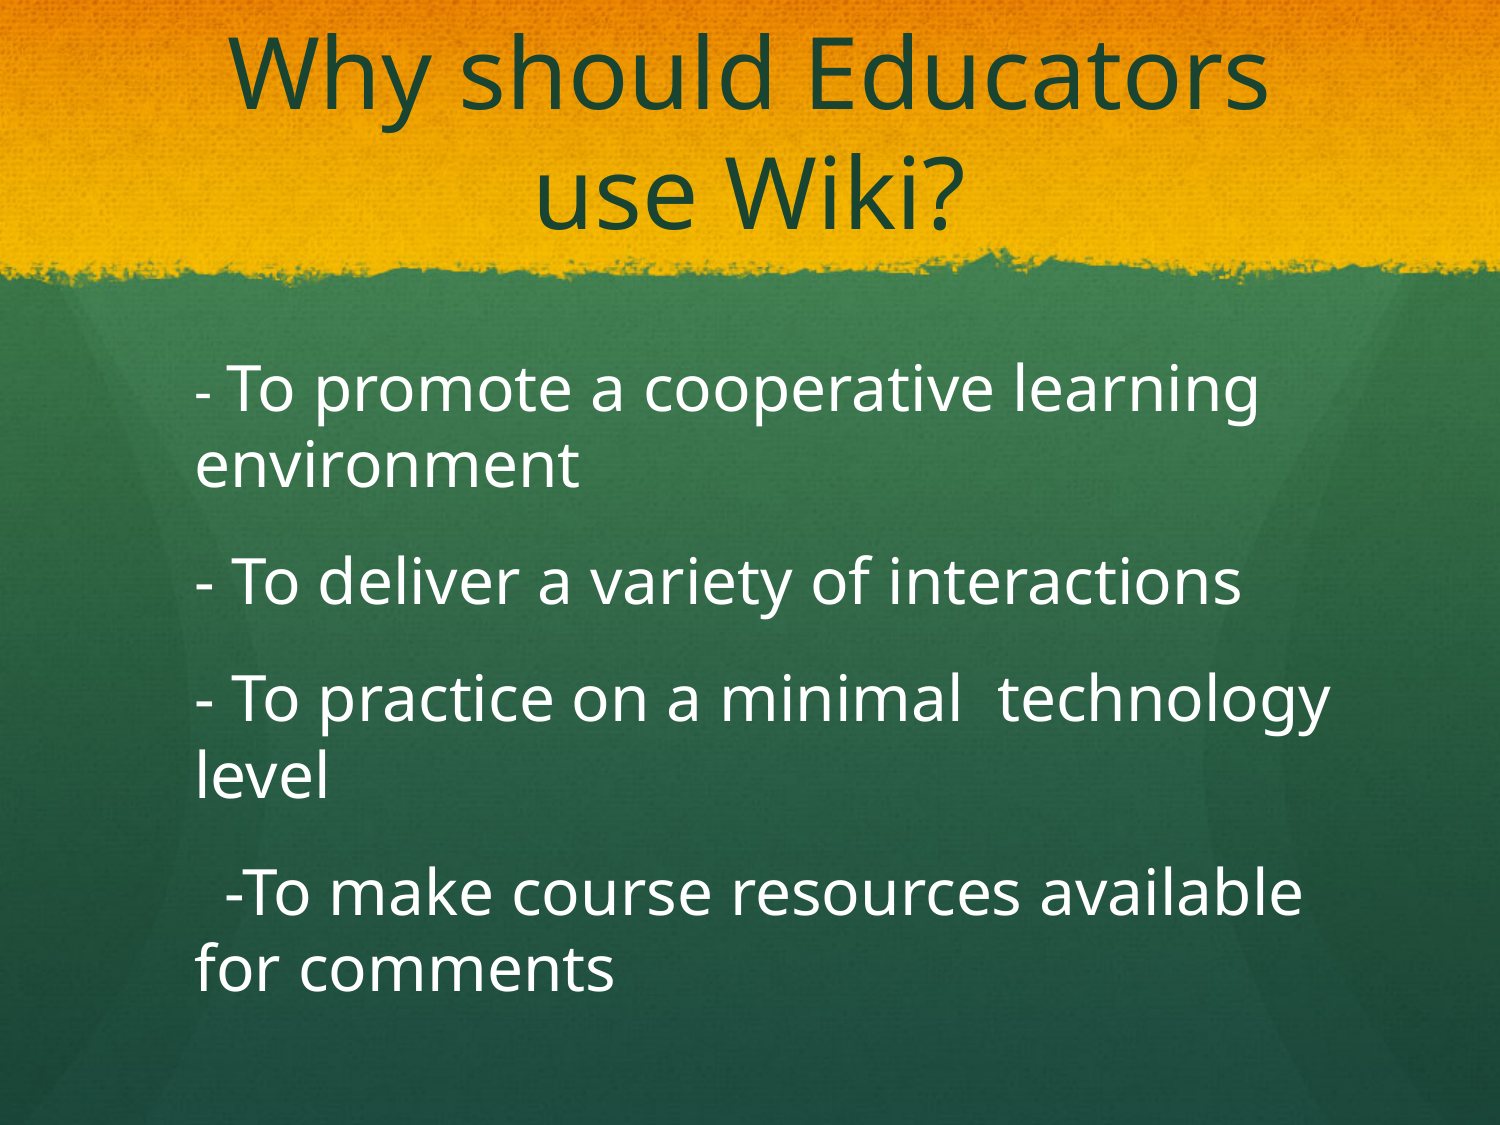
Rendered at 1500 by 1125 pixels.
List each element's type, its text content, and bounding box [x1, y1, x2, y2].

picture [0, 0, 1500, 1125]
list - To promote a cooperative learning environment - To deliver a variety of interactions - To practice on a minimal technology level -To make course resources available for comments [125, 339, 1375, 1026]
title Why should Educators use Wiki? [125, 13, 1375, 246]
